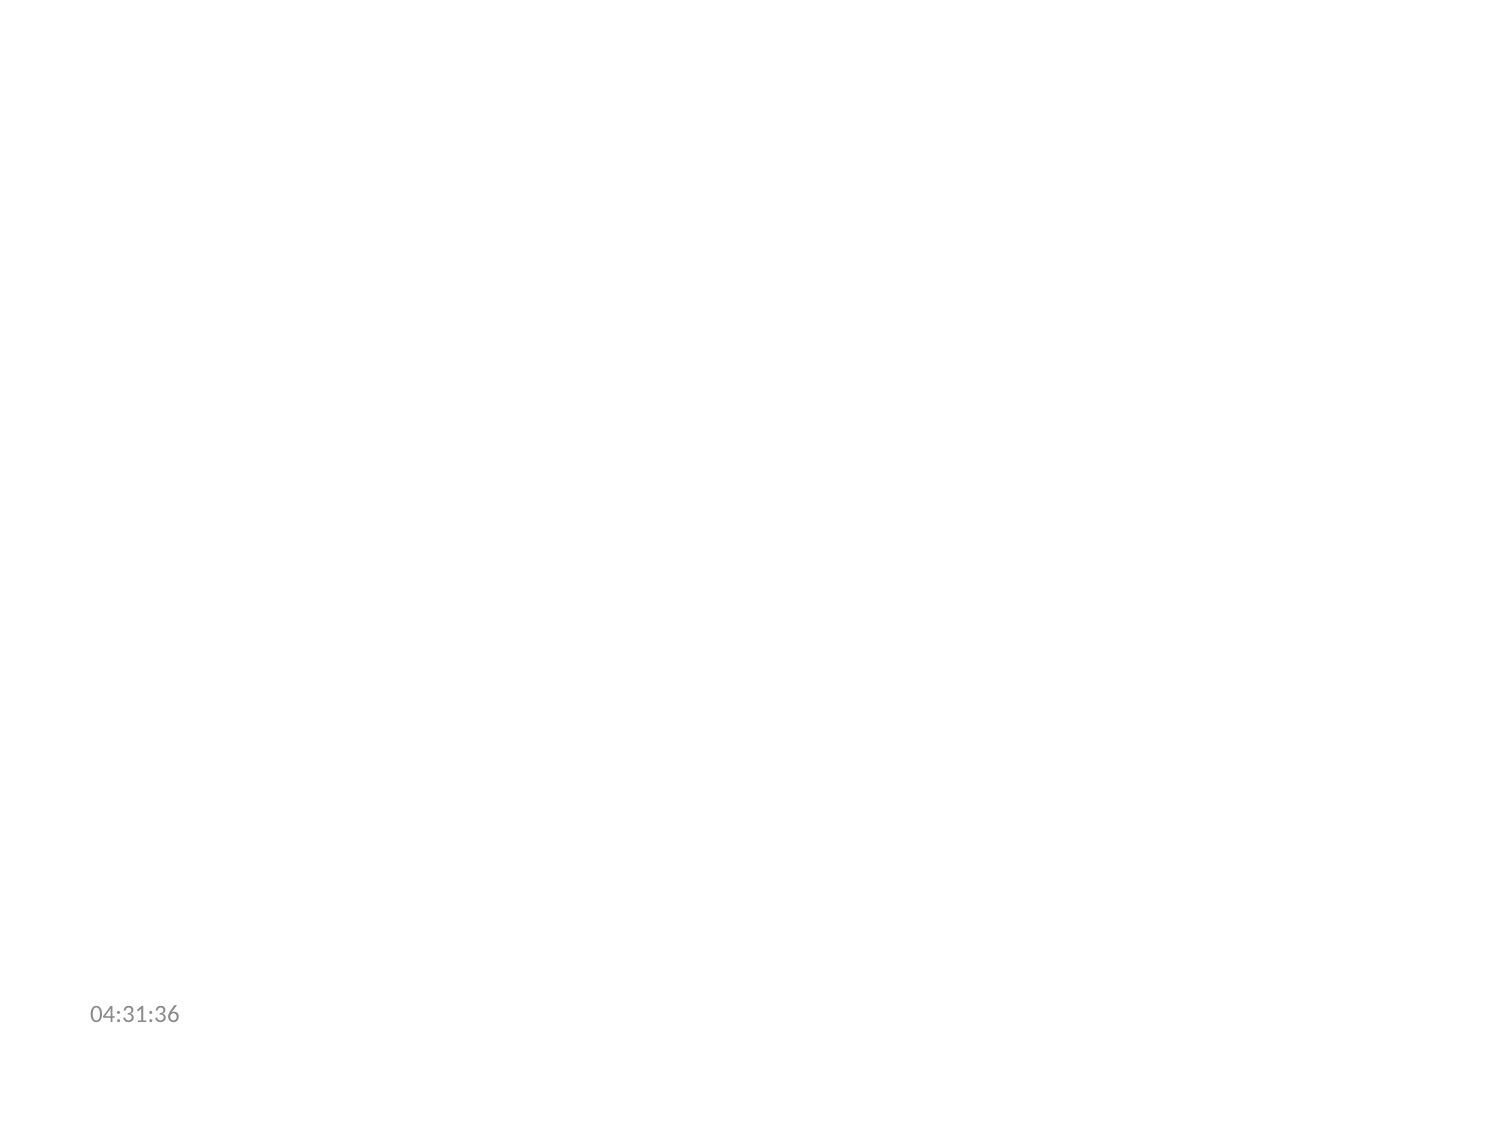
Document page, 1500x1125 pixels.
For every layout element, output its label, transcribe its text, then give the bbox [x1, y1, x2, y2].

text_box 15:35:09 [75, 982, 425, 1043]
